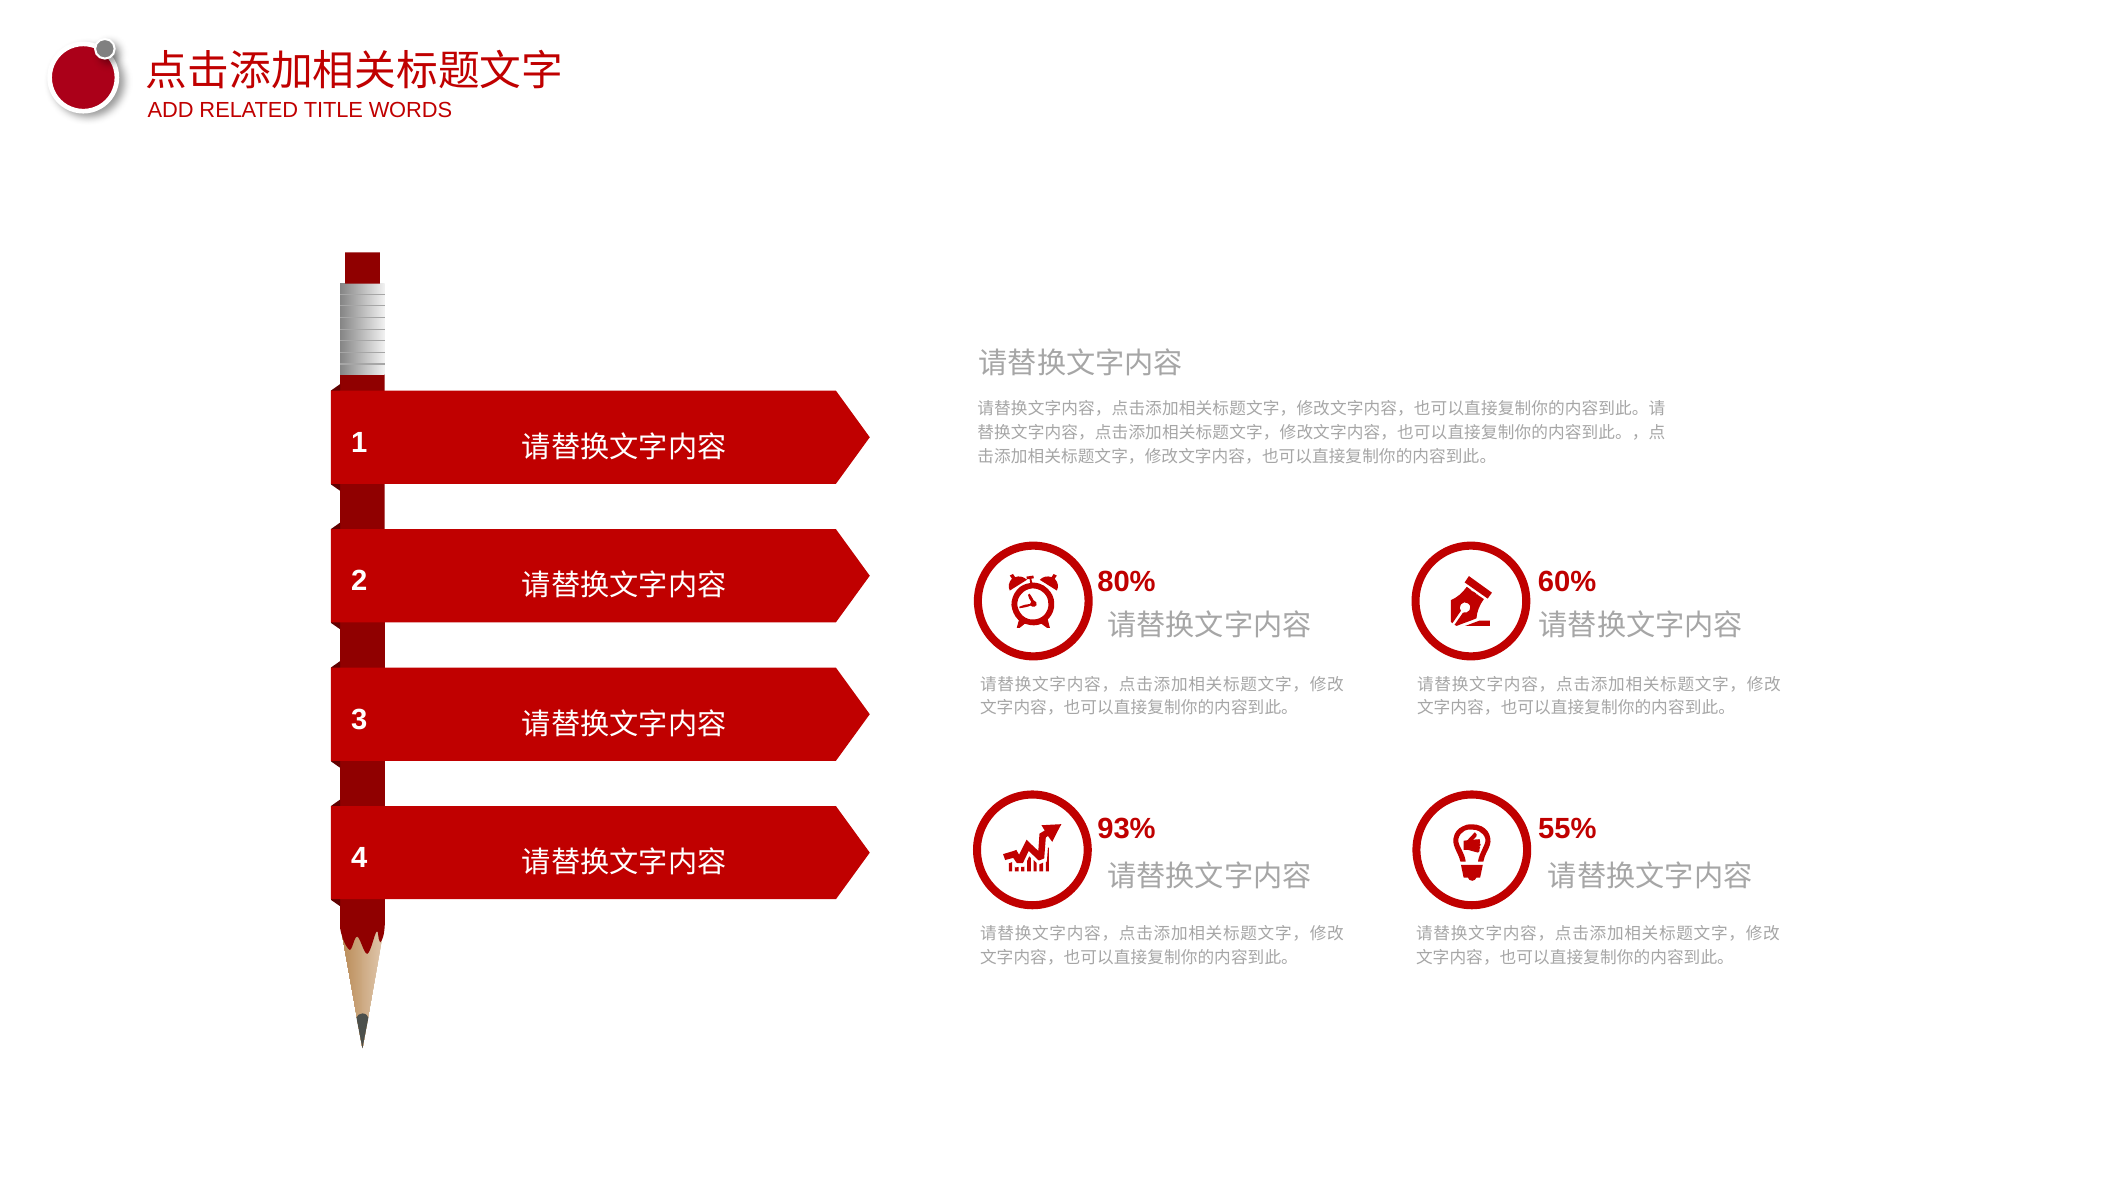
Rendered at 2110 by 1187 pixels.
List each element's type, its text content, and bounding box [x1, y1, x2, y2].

text_box [94, 37, 116, 60]
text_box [330, 252, 870, 1049]
text_box [1033, 860, 1037, 872]
text_box [971, 789, 1092, 911]
text_box [1003, 824, 1062, 864]
text_box 请替换文字内容 [963, 330, 1199, 386]
text_box 请替换文字内容 [1092, 592, 1328, 649]
text_box 请替换文字内容 [1523, 592, 1759, 649]
text_box [1039, 862, 1044, 872]
text_box 请替换文字内容，点击添加相关标题文字，修改文字内容，也可以直接复制你的内容到此。请替换文字内容，点击添加相关标题文字，修改文字内容，也可以直接复制你的内容到此。，点击添加相关标题文字，修改文字内容，也可以直接复制你的内容到此。 [962, 386, 1681, 473]
text_box [972, 540, 1092, 662]
text_box 请替换文字内容，点击添加相关标题文字，修改文字内容，也可以直接复制你的内容到此。 [1401, 912, 1795, 975]
text_box [1039, 573, 1058, 591]
text_box [1045, 847, 1049, 872]
text_box [1453, 824, 1491, 862]
text_box ADD RELATED TITLE WORDS [147, 96, 453, 123]
text_box 请替换文字内容 [1092, 842, 1328, 900]
text_box [1450, 576, 1492, 626]
text_box [1027, 856, 1031, 872]
text_box 80% [1082, 547, 1171, 605]
text_box 请替换文字内容，点击添加相关标题文字，修改文字内容，也可以直接复制你的内容到此。 [1402, 662, 1796, 725]
text_box [1008, 573, 1055, 628]
text_box 请替换文字内容，点击添加相关标题文字，修改文字内容，也可以直接复制你的内容到此。 [965, 662, 1359, 725]
text_box 93% [1082, 795, 1171, 853]
text_box 请替换文字内容 [1533, 842, 1768, 900]
text_box [1460, 864, 1483, 881]
text_box 55% [1523, 795, 1612, 853]
text_box [1008, 862, 1013, 872]
text_box [1410, 540, 1523, 662]
text_box 请替换文字内容，点击添加相关标题文字，修改文字内容，也可以直接复制你的内容到此。 [965, 912, 1359, 975]
text_box [1411, 789, 1533, 911]
text_box [48, 42, 118, 113]
text_box 点击添加相关标题文字 [145, 43, 564, 95]
text_box 60% [1523, 547, 1612, 605]
